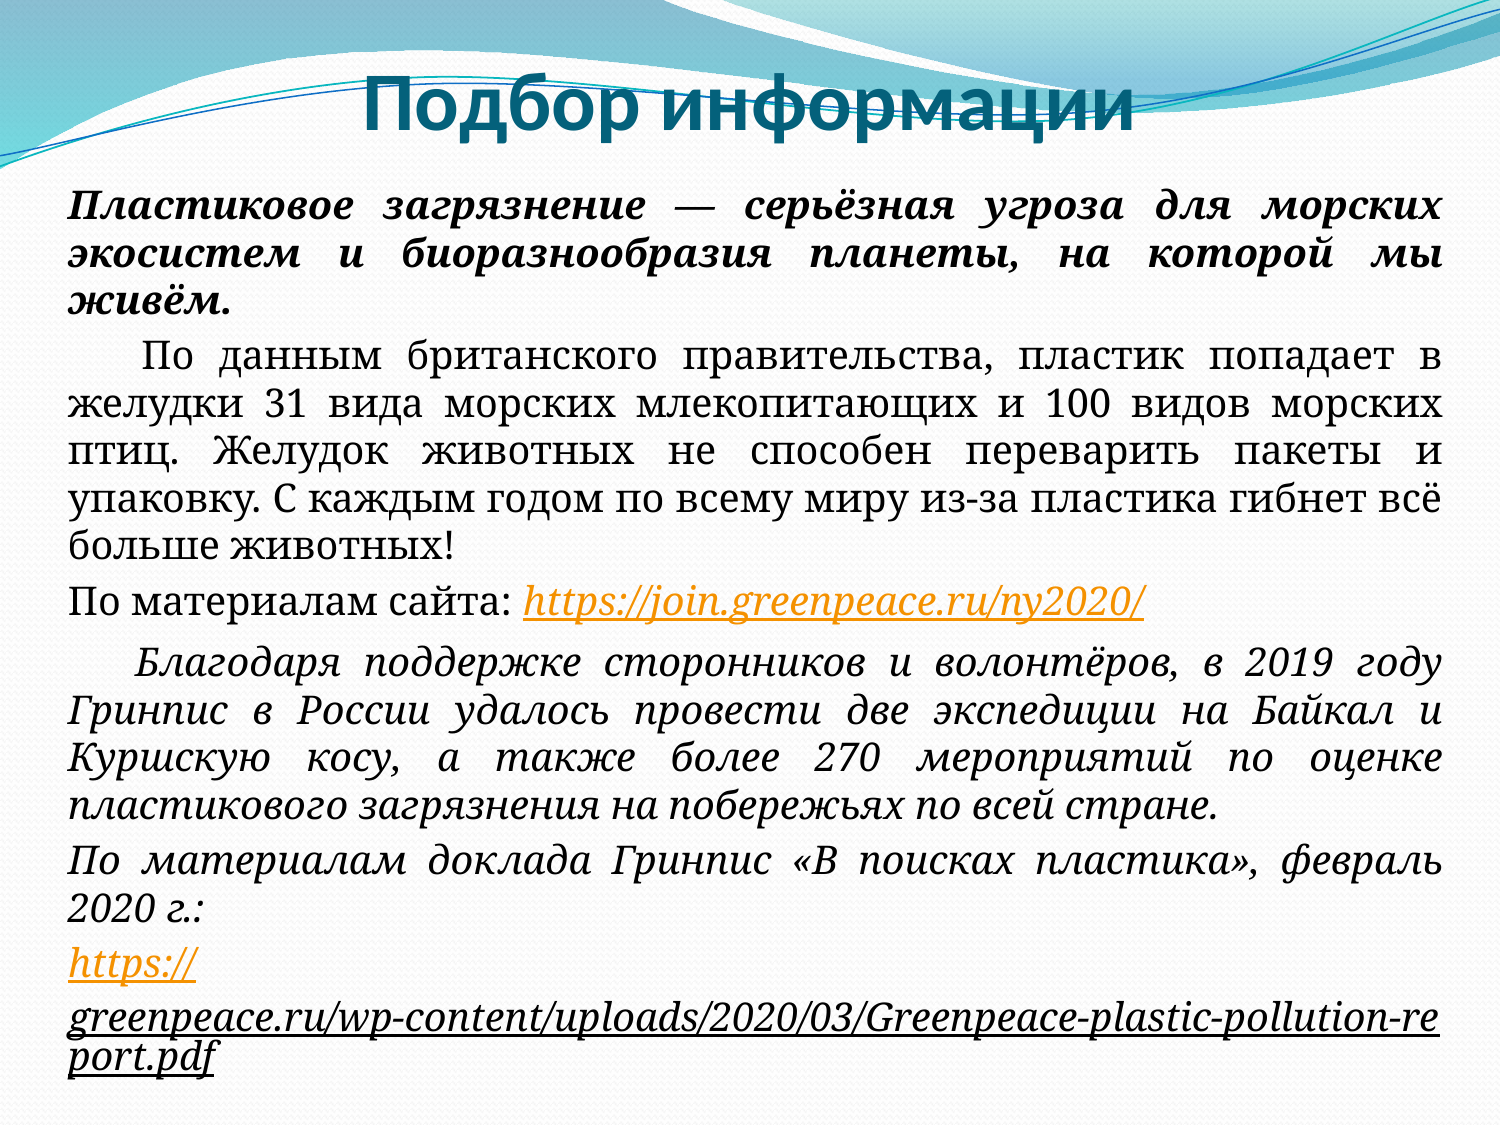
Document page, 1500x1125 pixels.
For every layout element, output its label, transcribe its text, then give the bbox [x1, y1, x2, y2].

list Пластиковое загрязнение — серьёзная угроза для морских экосистем и биоразнообразия планеты, на которой мы живём. По данным британского правительства, пластик попадает в желудки 31 вида морских млекопитающих и 100 видов морских птиц. Желудок животных не способен переварить пакеты и упаковку. С каждым годом по всему миру из-за пластика гибнет всё больше животных! По материалам сайта: https://join.greenpeace.ru/ny2020/ Благодаря поддержке сторонников и волонтёров, в 2019 году Гринпис в России удалось провести две экспедиции на Байкал и Куршскую косу, а также более 270 мероприятий по оценке пластикового загрязнения на побережьях по всей стране. По материалам доклада Гринпис «В поисках пластика», февраль 2020 г.: https://greenpeace.ru/wp-content/uploads/2020/03/Greenpeace-plastic-pollution-report.pdf [53, 172, 1459, 1106]
title Подбор информации [0, 42, 1500, 148]
